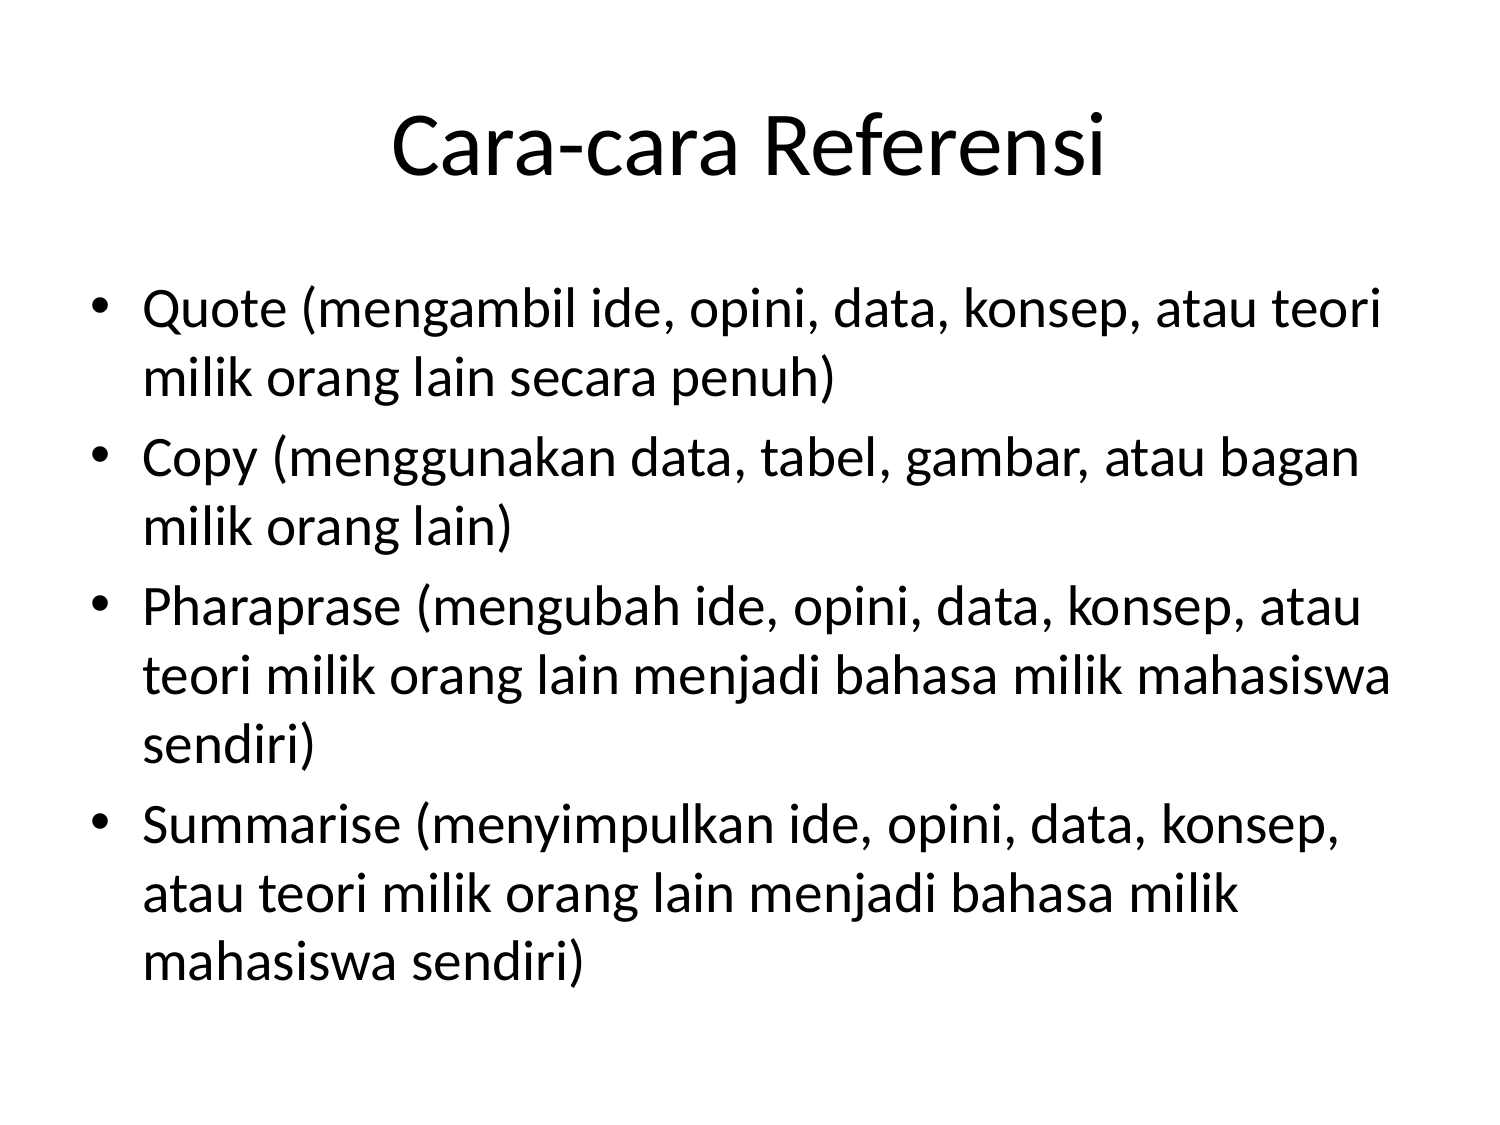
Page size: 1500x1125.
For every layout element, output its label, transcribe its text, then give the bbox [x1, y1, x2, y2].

list Quote (mengambil ide, opini, data, konsep, atau teori milik orang lain secara penuh) Copy (menggunakan data, tabel, gambar, atau bagan milik orang lain) Pharaprase (mengubah ide, opini, data, konsep, atau teori milik orang lain menjadi bahasa milik mahasiswa sendiri) Summarise (menyimpulkan ide, opini, data, konsep, atau teori milik orang lain menjadi bahasa milik mahasiswa sendiri) [75, 262, 1425, 1005]
title Cara-cara Referensi [75, 45, 1425, 233]
